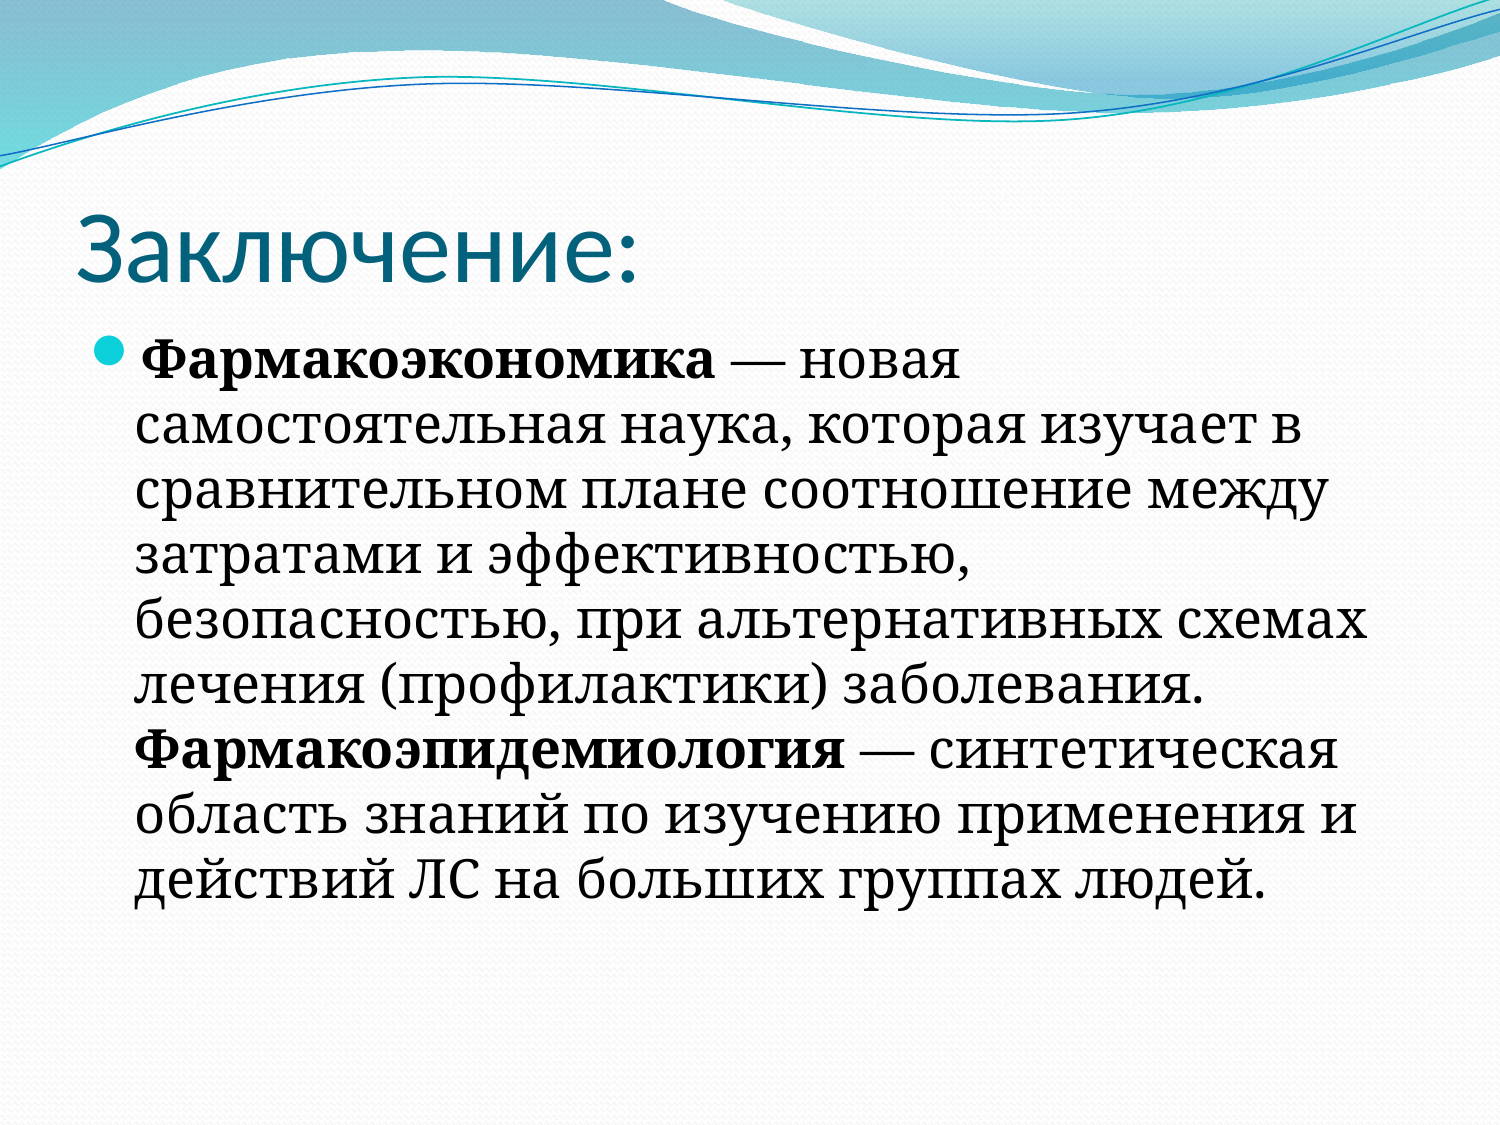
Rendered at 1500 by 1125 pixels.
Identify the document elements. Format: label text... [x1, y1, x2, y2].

list Фармакоэкономика — новая самостоятельная наука, которая изучает в сравнительном плане соотношение между затратами и эффективностью, безопасностью, при альтернативных схемах лечения (профилактики) заболевания. Фармакоэпидемиология — синтетическая область знаний по изучению применения и действий ЛС на больших группах людей. [75, 317, 1425, 1038]
title Заключение: [75, 115, 1425, 303]
